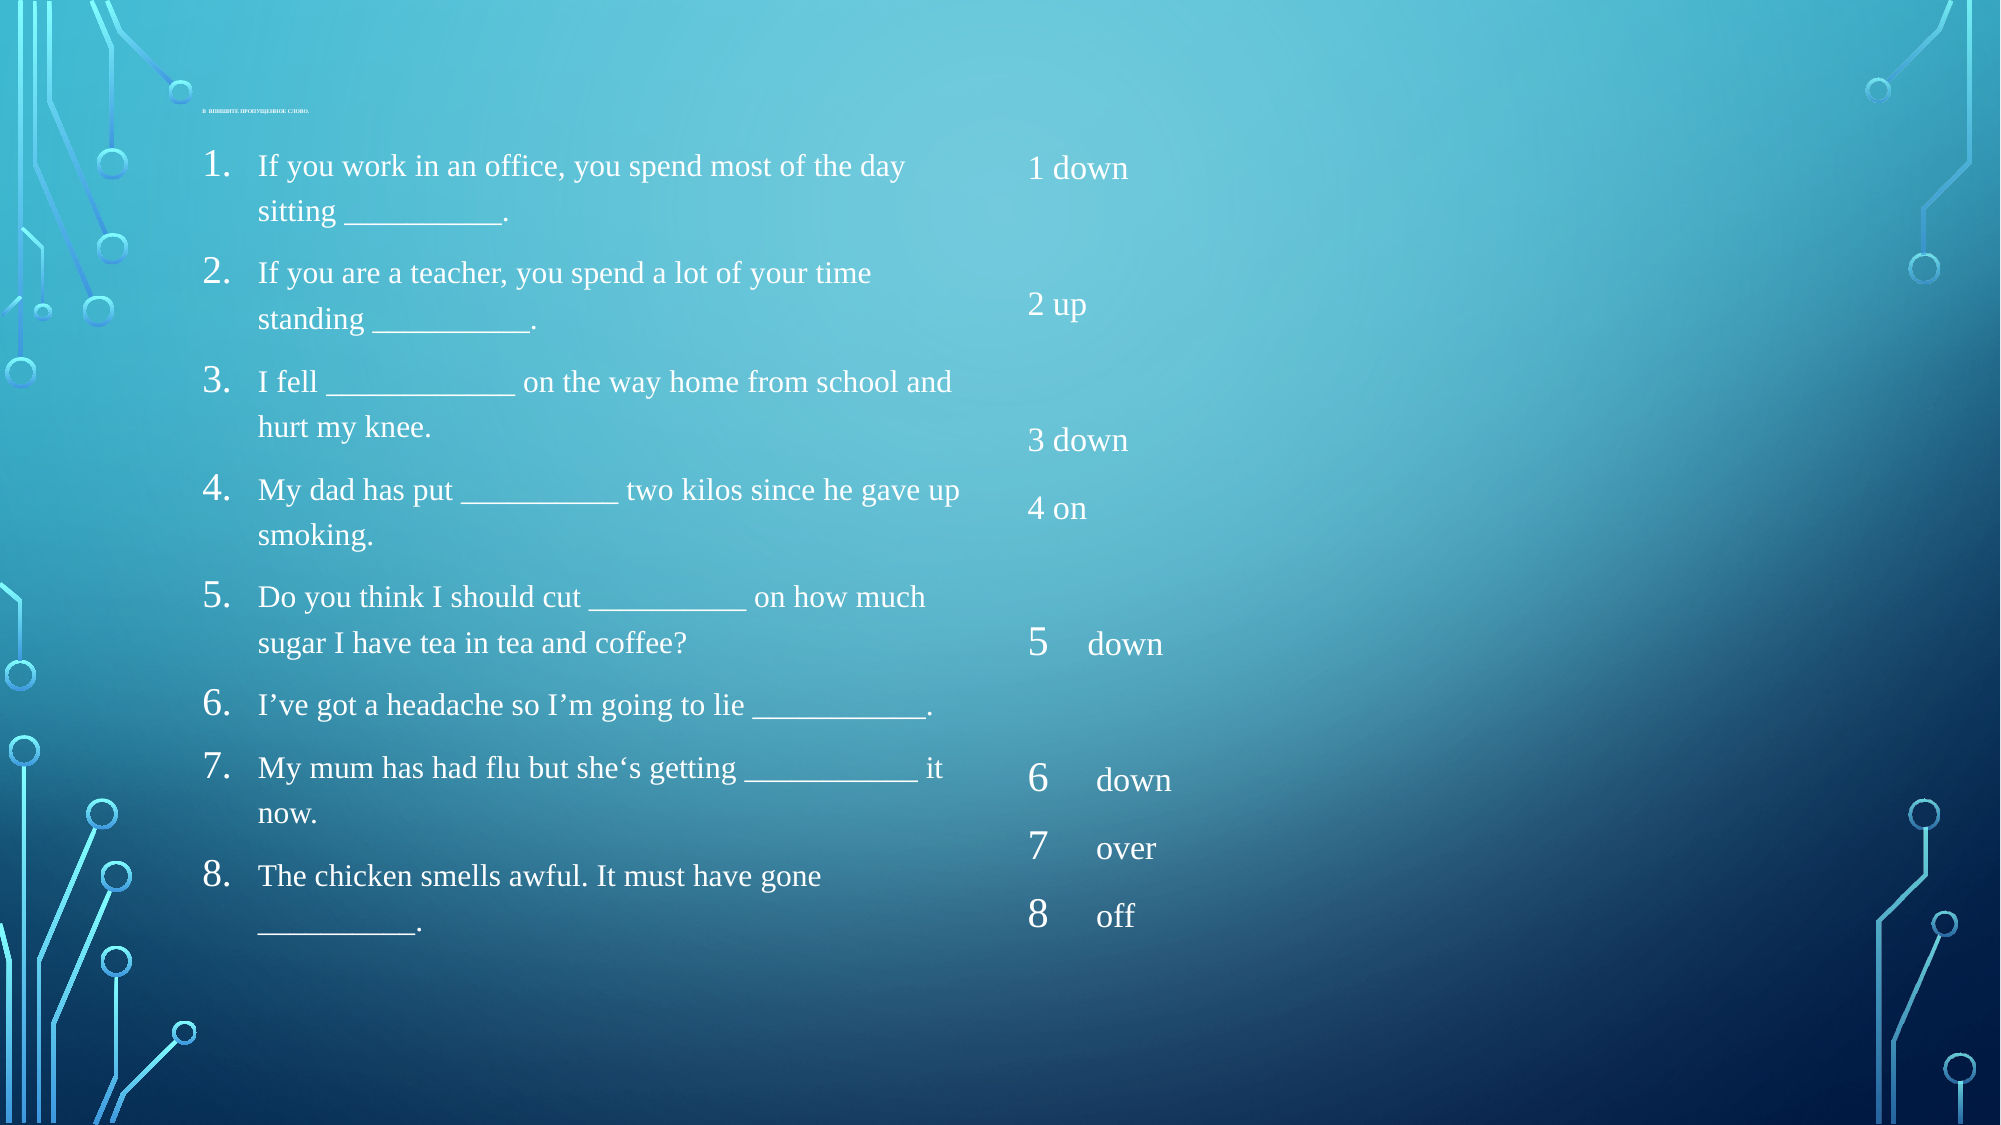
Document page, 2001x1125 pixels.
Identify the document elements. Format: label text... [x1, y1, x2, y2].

list If you work in an office, you spend most of the day sitting __________. If you are a teacher, you spend a lot of your time standing __________. I fell ____________ on the way home from school and hurt my knee. My dad has put __________ two kilos since he gave up smoking. Do you think I should cut __________ on how much sugar I have tea in tea and coffee? I’ve got a headache so I’m going to lie ___________. My mum has had flu but she‘s getting ___________ it now. The chicken smells awful. It must have gone __________. [187, 129, 988, 950]
title B Впишите пропущенное слово. [187, 101, 1813, 130]
list 1 down 2 up 3 down 4 on down down over off [1012, 129, 1813, 950]
